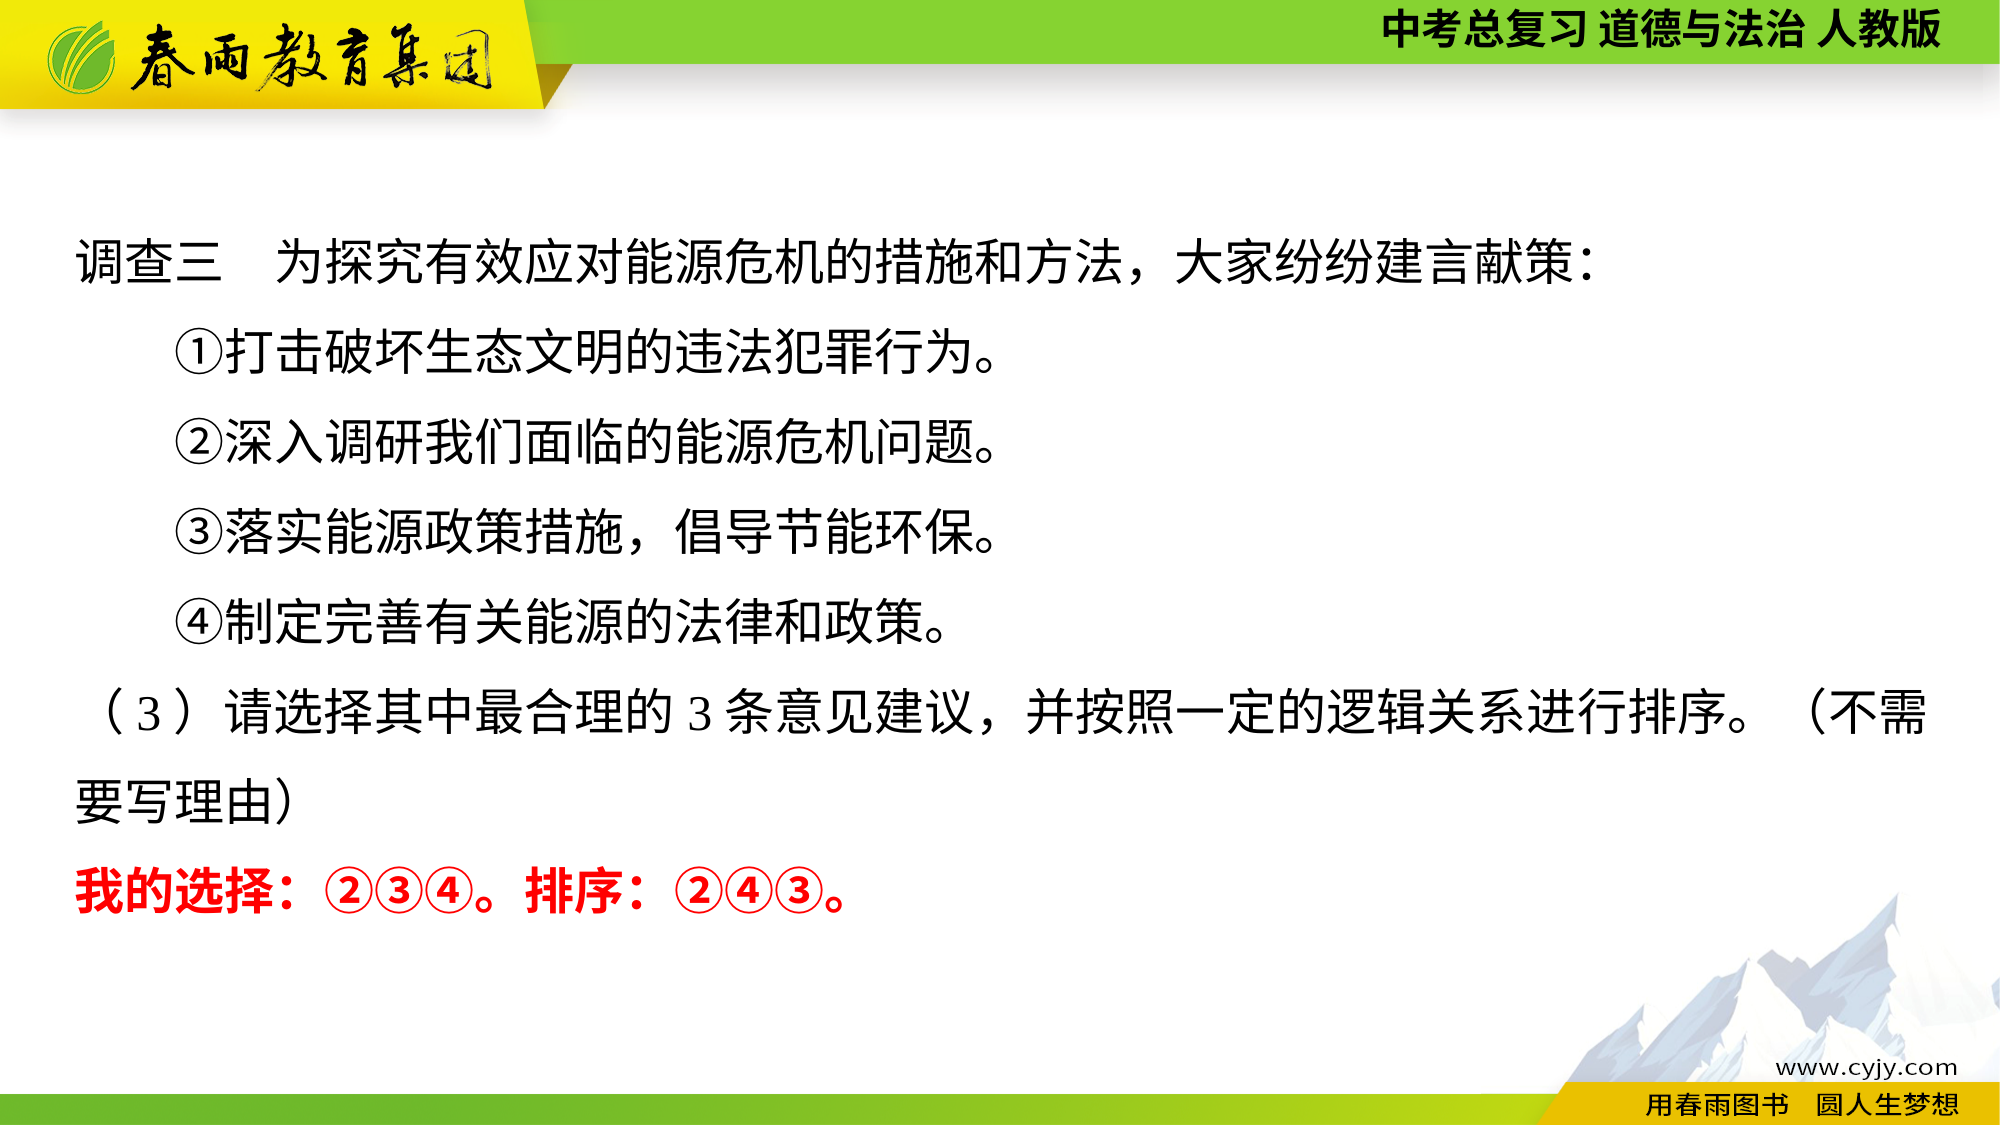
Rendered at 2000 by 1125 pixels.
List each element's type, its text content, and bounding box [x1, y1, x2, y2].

list 调查三 为探究有效应对能源危机的措施和方法，大家纷纷建言献策： ①打击破坏生态文明的违法犯罪行为。 ②深入调研我们面临的能源危机问题。 ③落实能源政策措施，倡导节能环保。 ④制定完善有关能源的法律和政策。 （3）请选择其中最合理的3条意见建议，并按照一定的逻辑关系进行排序。（不需要写理由） [59, 193, 1944, 822]
text_box 我的选择：②③④。排序：②④③。 [59, 822, 1944, 928]
picture [0, 0, 2000, 1125]
